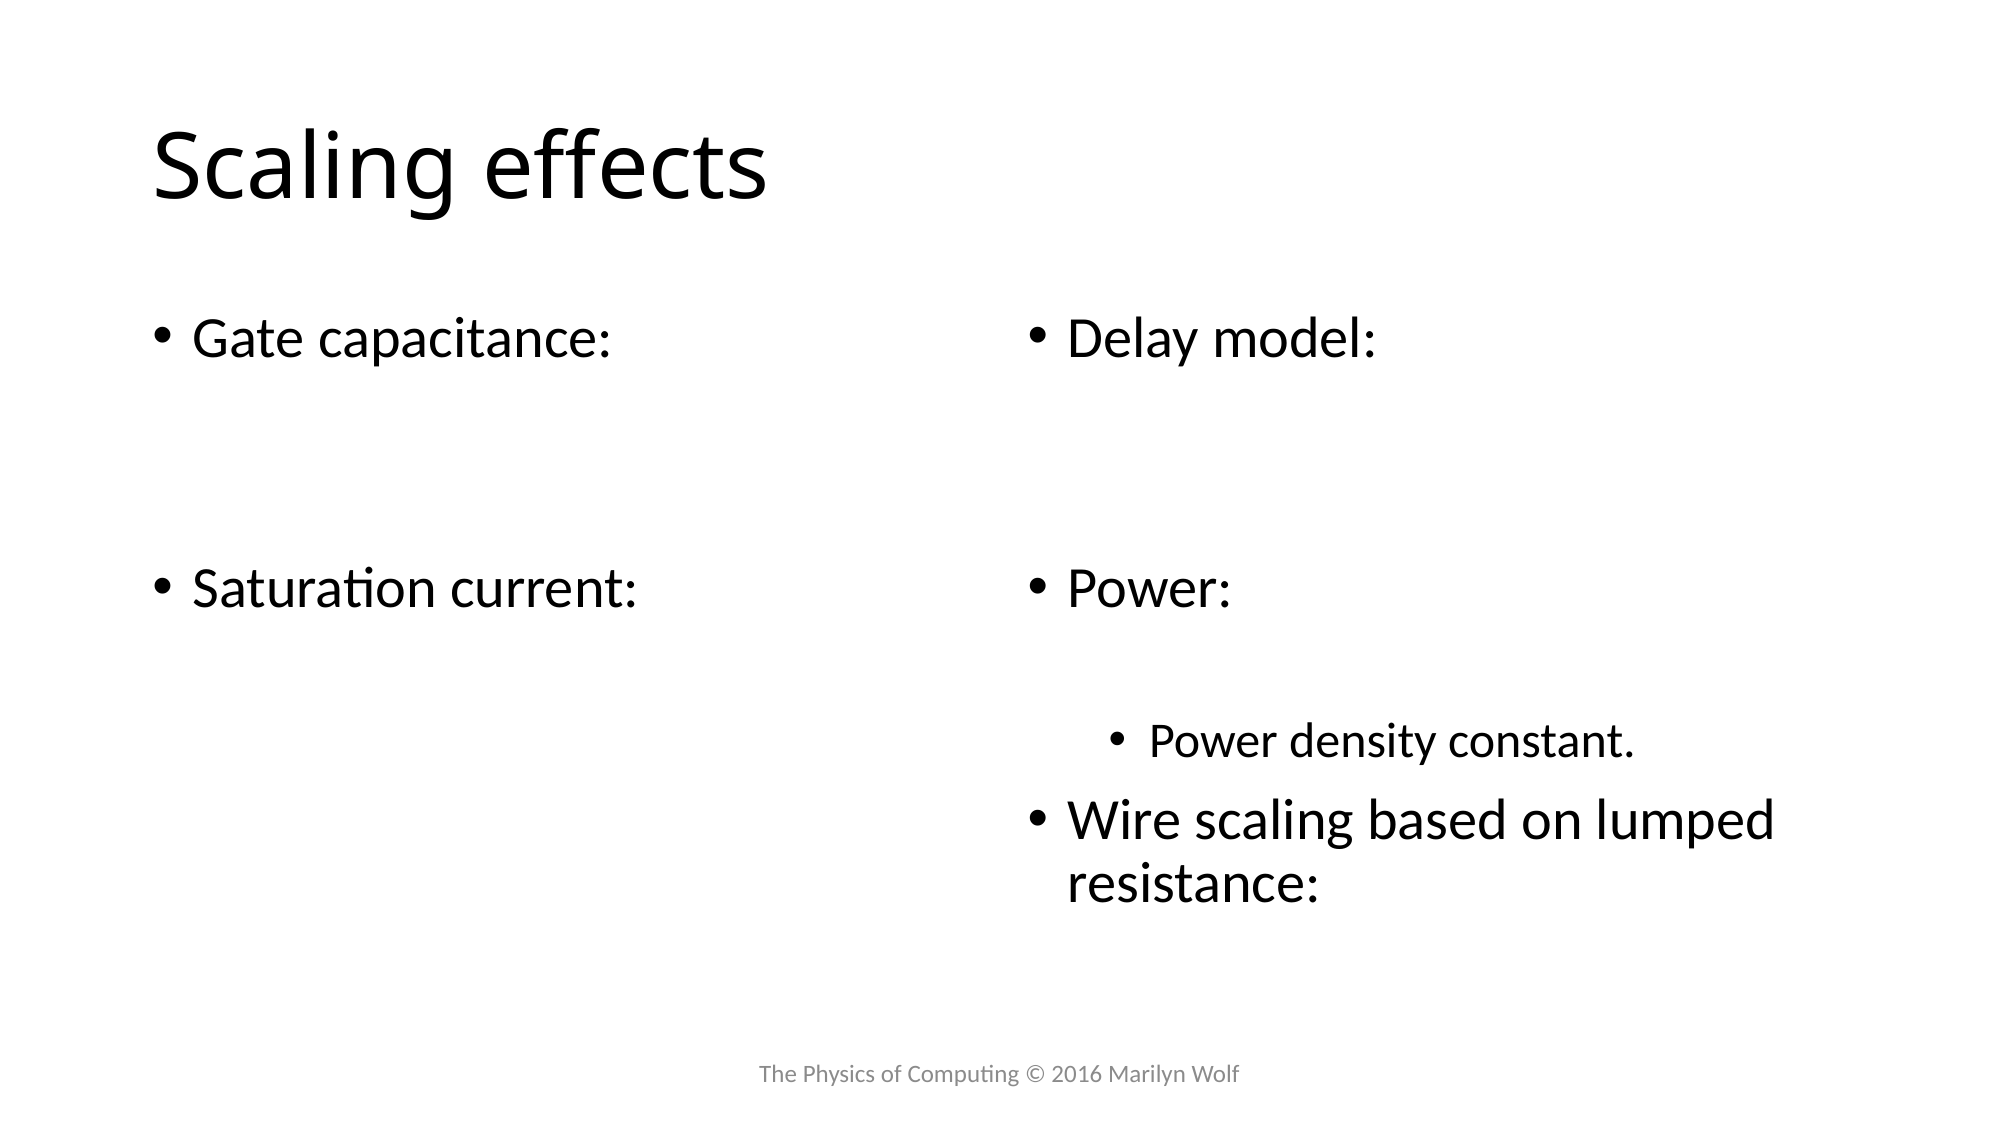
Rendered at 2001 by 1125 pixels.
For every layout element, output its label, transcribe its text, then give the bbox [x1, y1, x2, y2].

title Scaling effects [137, 59, 1863, 278]
footer The Physics of Computing © 2016 Marilyn Wolf [662, 1042, 1338, 1103]
